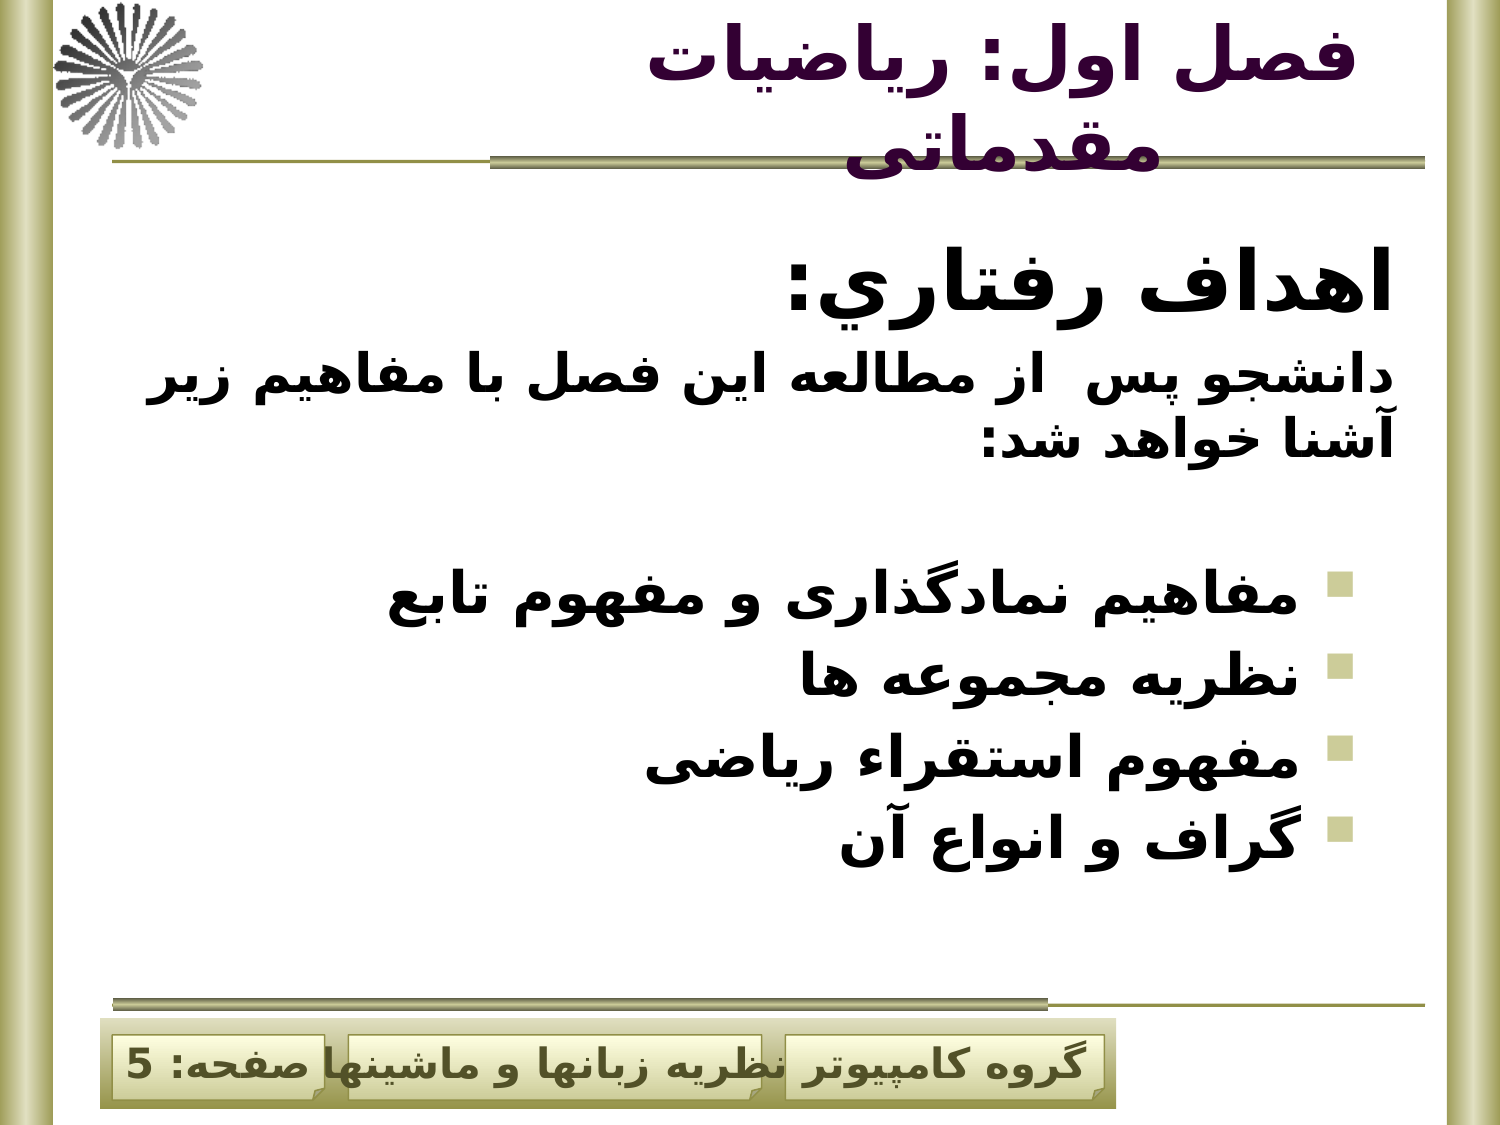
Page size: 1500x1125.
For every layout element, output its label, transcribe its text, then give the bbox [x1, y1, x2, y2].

text_box اهداف رفتاري: دانشجو پس از مطالعه اين فصل با مفاهيم زير آشنا خواهد شد: مفاهیم نمادگذاری و مفهوم تابع نظریه مجموعه ها مفهوم استقراء ریاضی گراف و انواع آن [88, 219, 1412, 917]
text_box فصل اول: ریاضیات مقدماتی [584, 30, 1424, 161]
